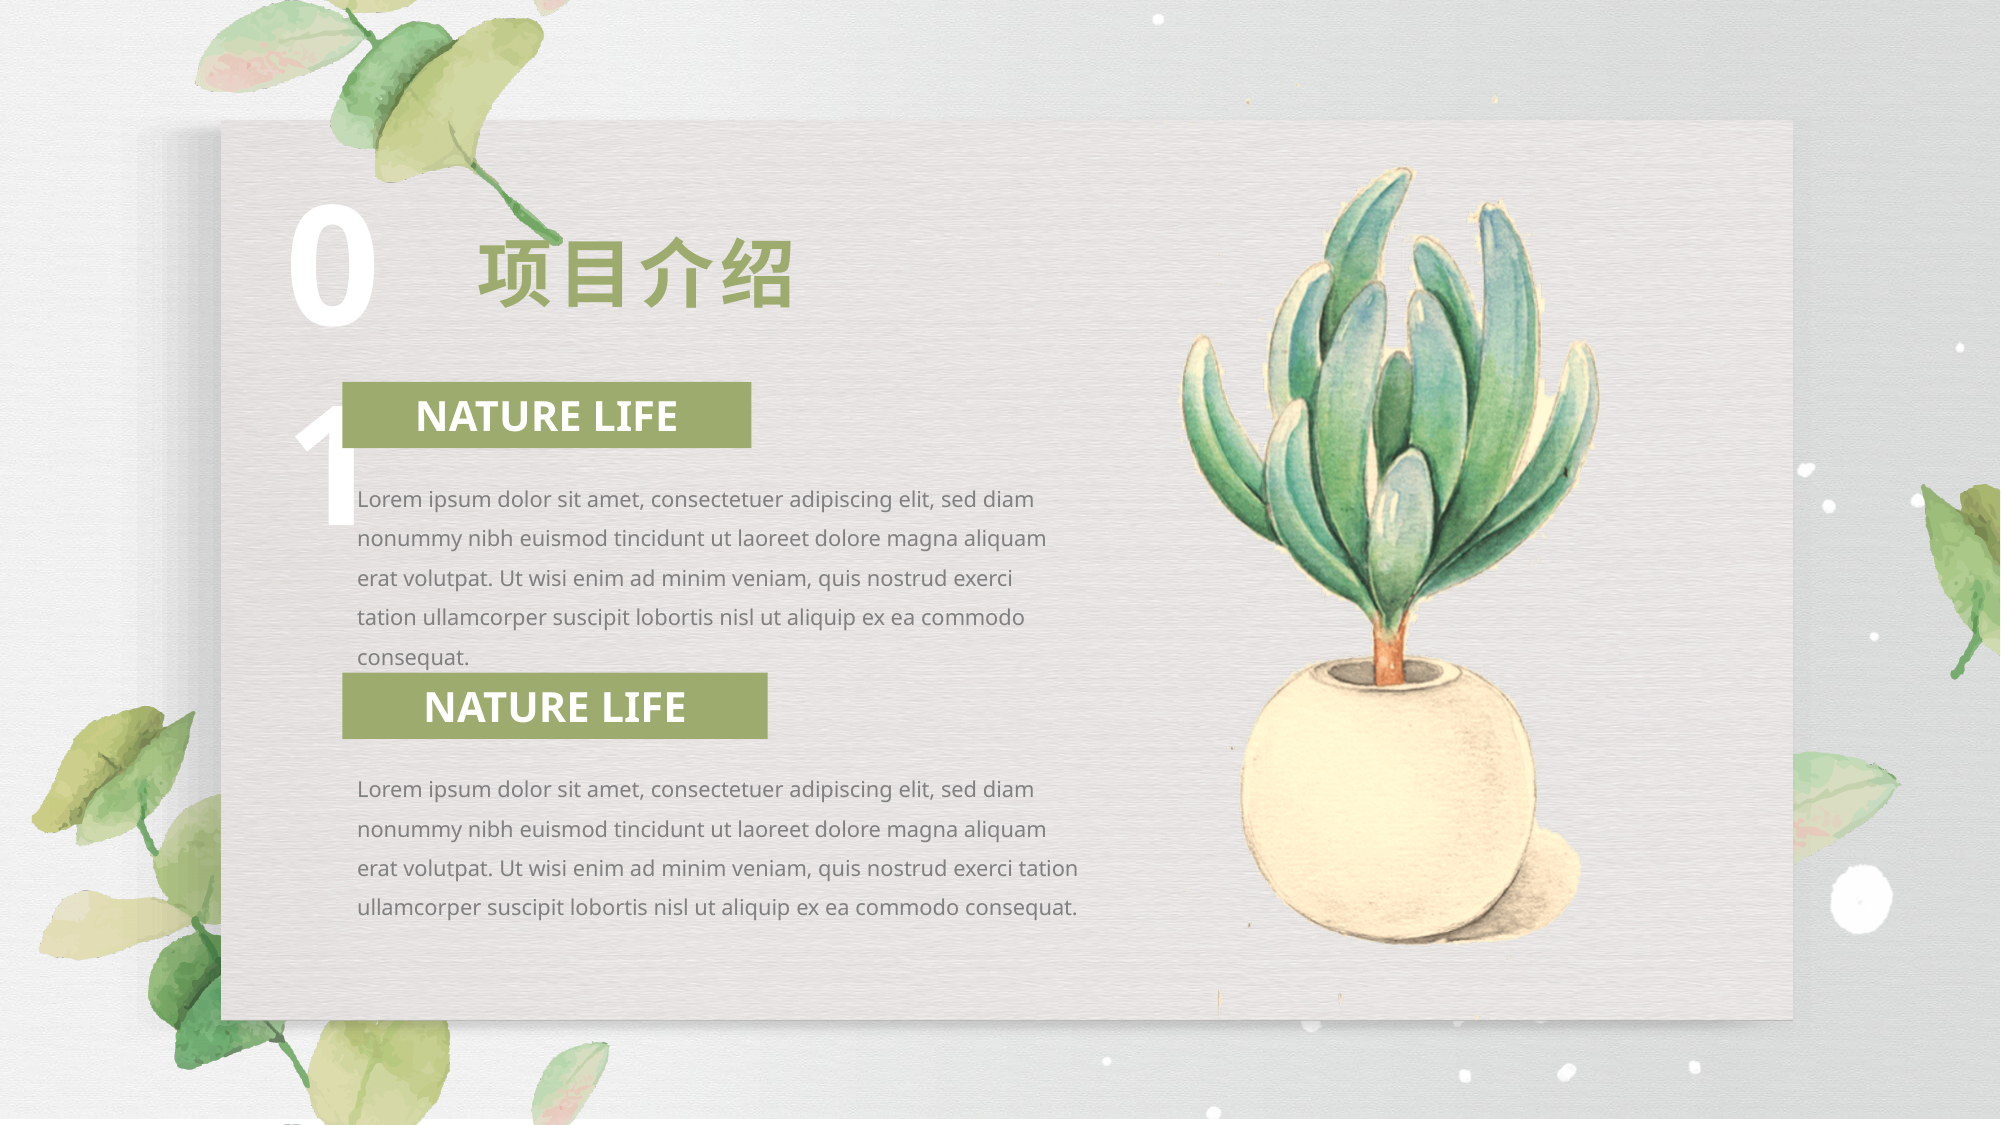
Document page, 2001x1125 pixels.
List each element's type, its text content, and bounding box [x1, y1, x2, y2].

text_box 项目介绍 [462, 218, 812, 324]
text_box Lorem ipsum dolor sit amet, consectetuer adipiscing elit, sed diam nonummy nibh euismod tincidunt ut laoreet dolore magna aliquam erat volutpat. Ut wisi enim ad minim veniam, quis nostrud exerci tation ullamcorper suscipit lobortis nisl ut aliquip ex ea commodo consequat. [342, 755, 1108, 928]
text_box 01 [270, 151, 491, 567]
picture [0, 0, 2001, 1125]
text_box Lorem ipsum dolor sit amet, consectetuer adipiscing elit, sed diam nonummy nibh euismod tincidunt ut laoreet dolore magna aliquam erat volutpat. Ut wisi enim ad minim veniam, quis nostrud exerci tation ullamcorper suscipit lobortis nisl ut aliquip ex ea commodo consequat. [342, 465, 1079, 677]
text_box NATURE LIFE [341, 672, 769, 740]
text_box NATURE LIFE [341, 381, 752, 449]
